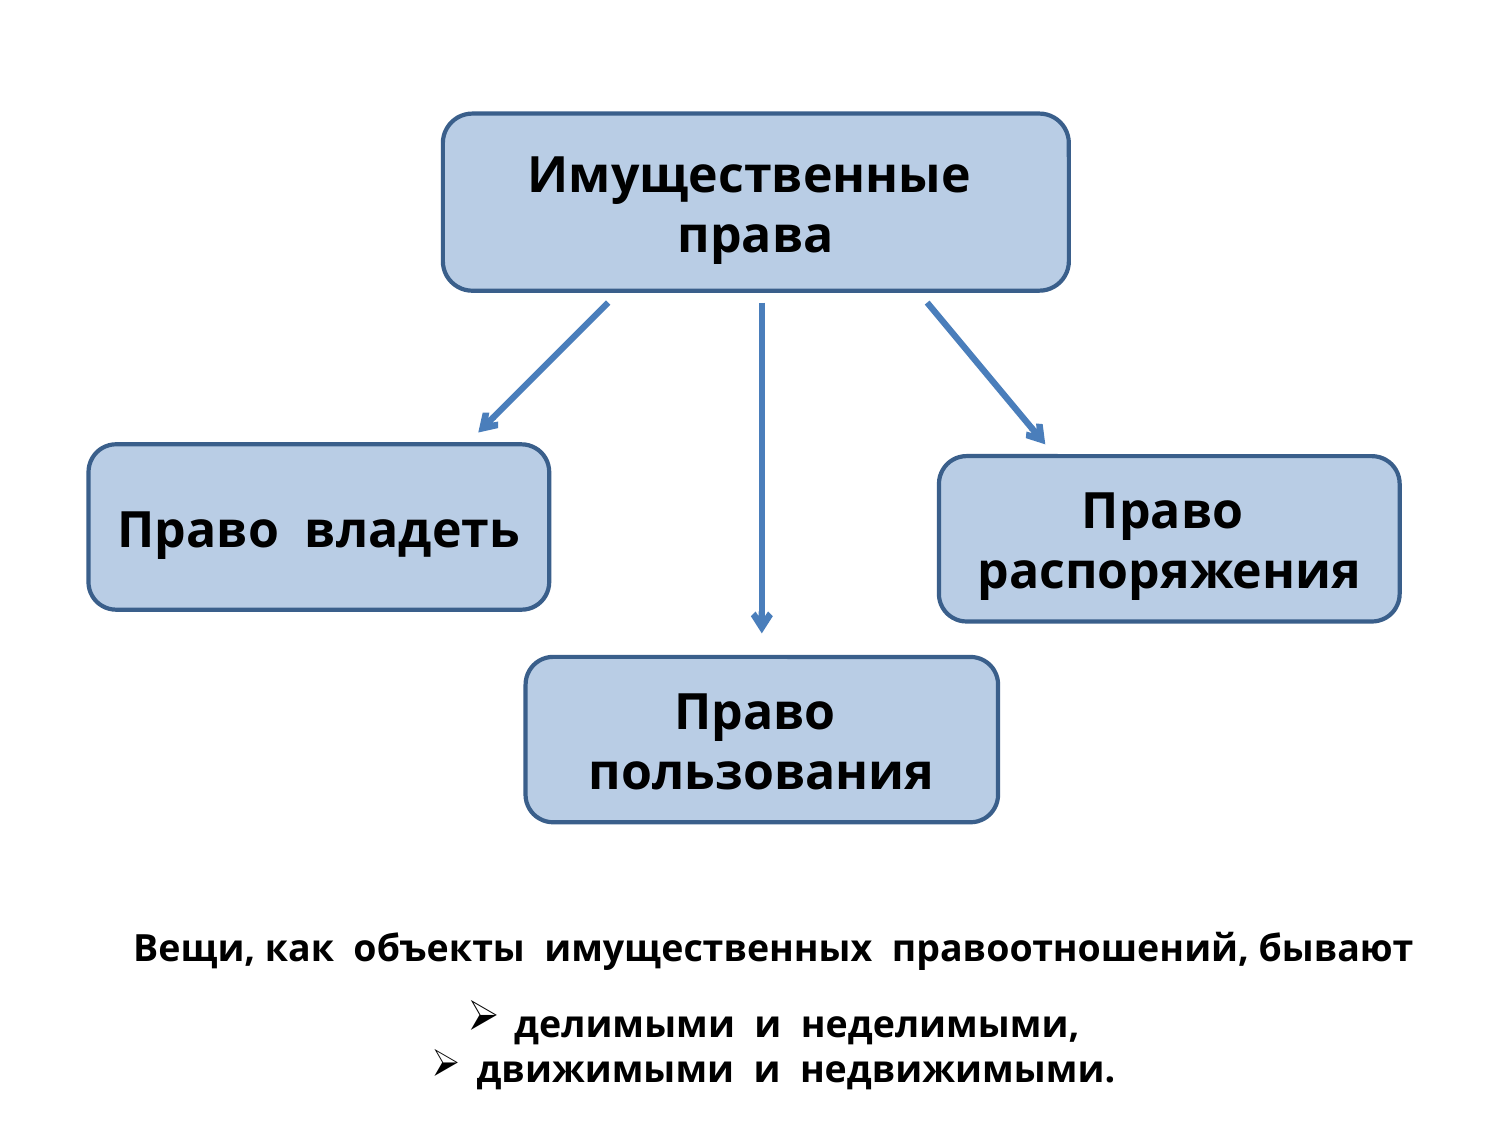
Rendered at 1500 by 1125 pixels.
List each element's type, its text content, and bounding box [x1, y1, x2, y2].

text_box Право пользования [523, 654, 1001, 825]
title [655, 90, 1447, 278]
text_box Имущественные права [440, 111, 1071, 293]
text_box Право владеть [86, 442, 552, 612]
text_box Право распоряжения [936, 453, 1402, 624]
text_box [926, 302, 1046, 445]
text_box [477, 302, 609, 433]
text_box Вещи, как объекты имущественных правоотношений, бывают делимыми и неделимыми, движимыми и недвижимыми. [76, 916, 1471, 1098]
